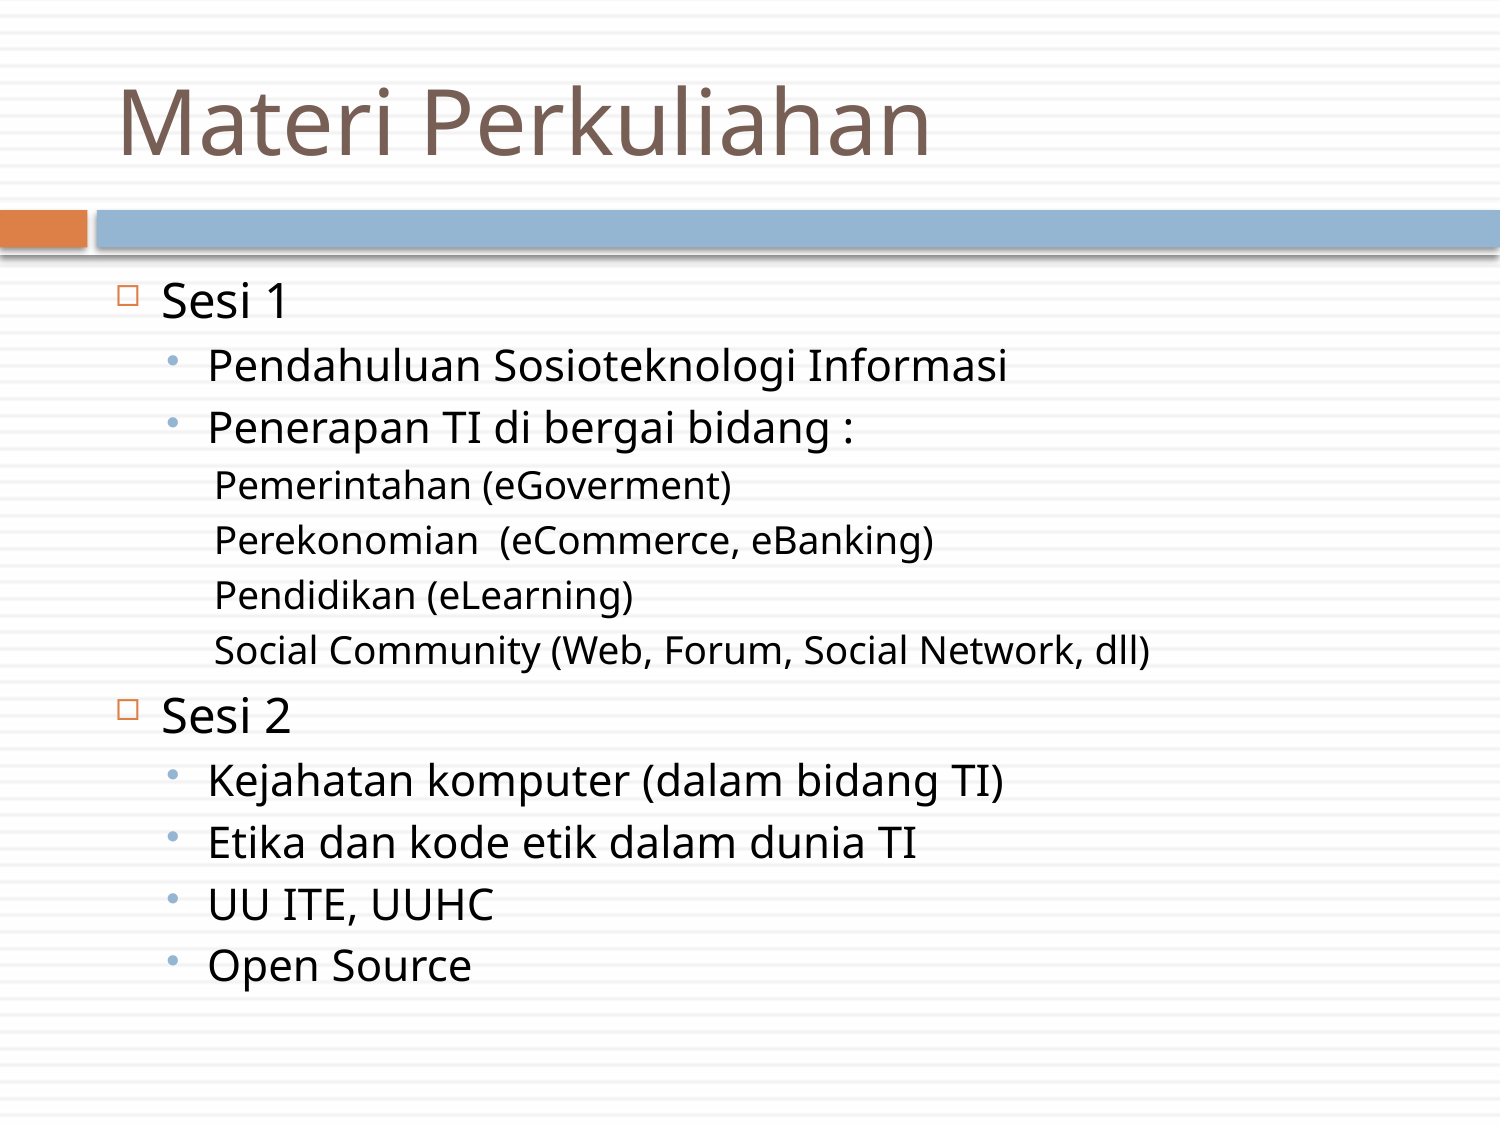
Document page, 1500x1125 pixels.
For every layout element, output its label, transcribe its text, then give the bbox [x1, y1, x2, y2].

list Sesi 1 Pendahuluan Sosioteknologi Informasi Penerapan TI di bergai bidang : Pemerintahan (eGoverment) Perekonomian (eCommerce, eBanking) Pendidikan (eLearning) Social Community (Web, Forum, Social Network, dll) Sesi 2 Kejahatan komputer (dalam bidang TI) Etika dan kode etik dalam dunia TI UU ITE, UUHC Open Source [100, 262, 1438, 1000]
title Materi Perkuliahan [100, 37, 1438, 200]
